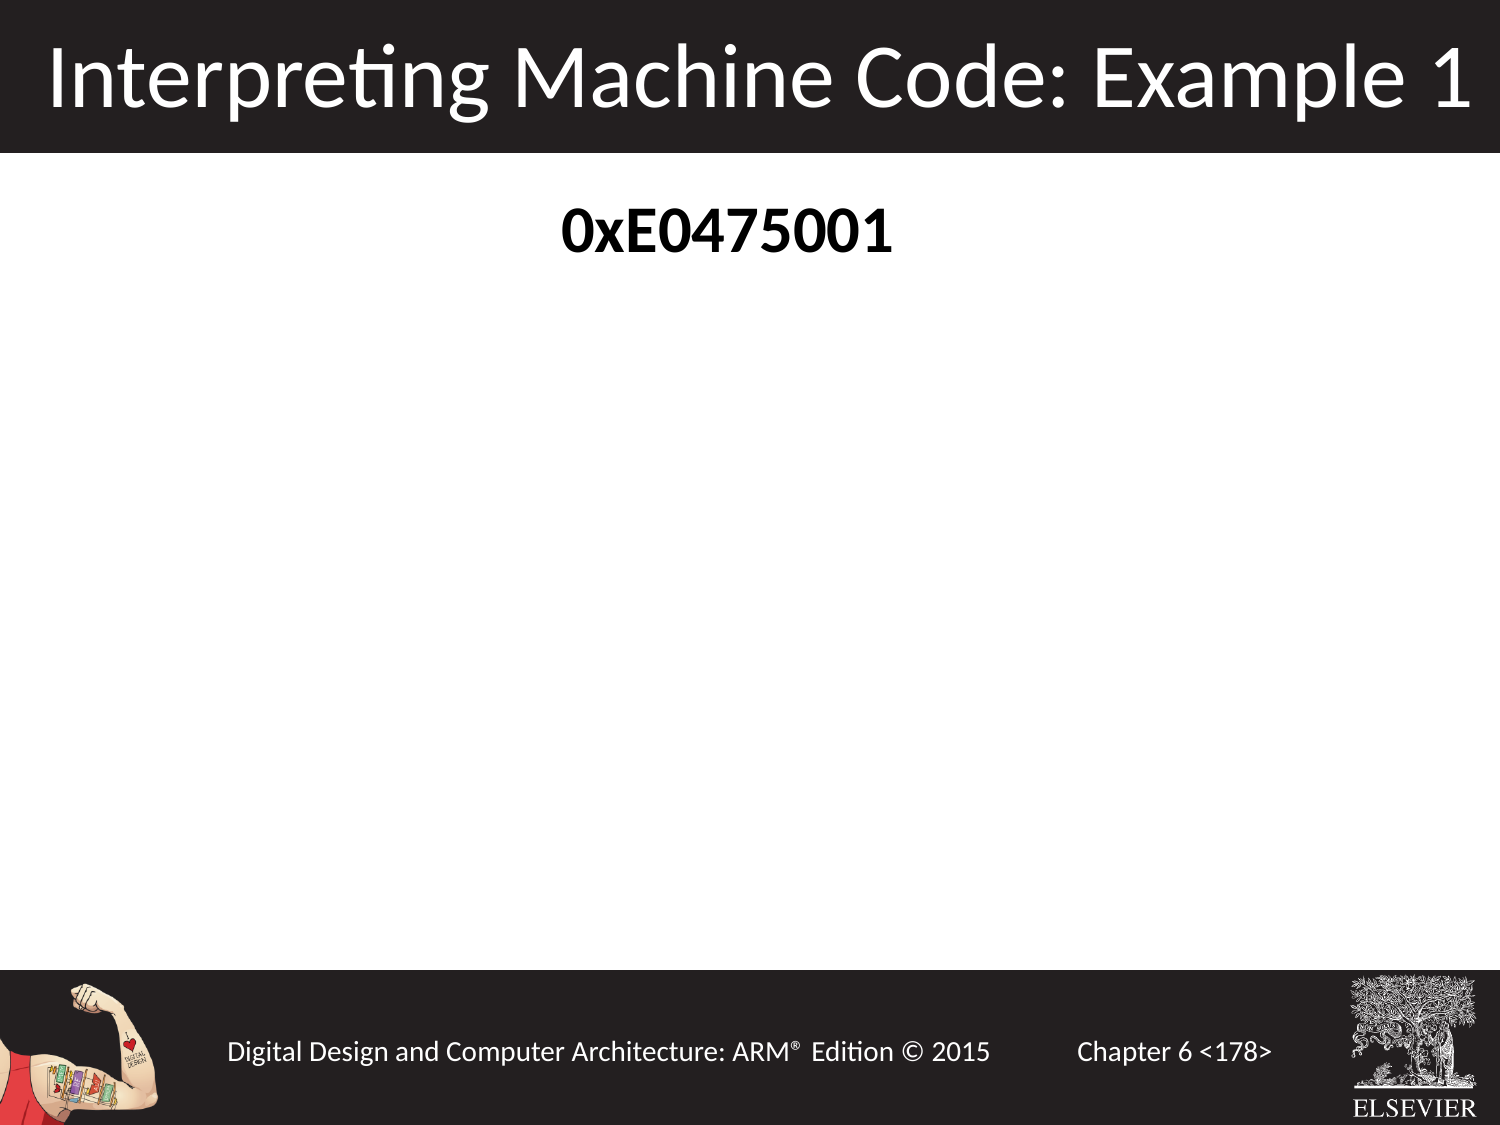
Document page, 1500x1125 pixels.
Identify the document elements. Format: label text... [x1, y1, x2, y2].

text_box 0xE0475001 [44, 187, 1412, 1000]
picture [1350, 974, 1477, 1117]
picture [0, 979, 163, 1125]
text_box Interpreting Machine Code: Example 1 [31, 8, 1500, 133]
